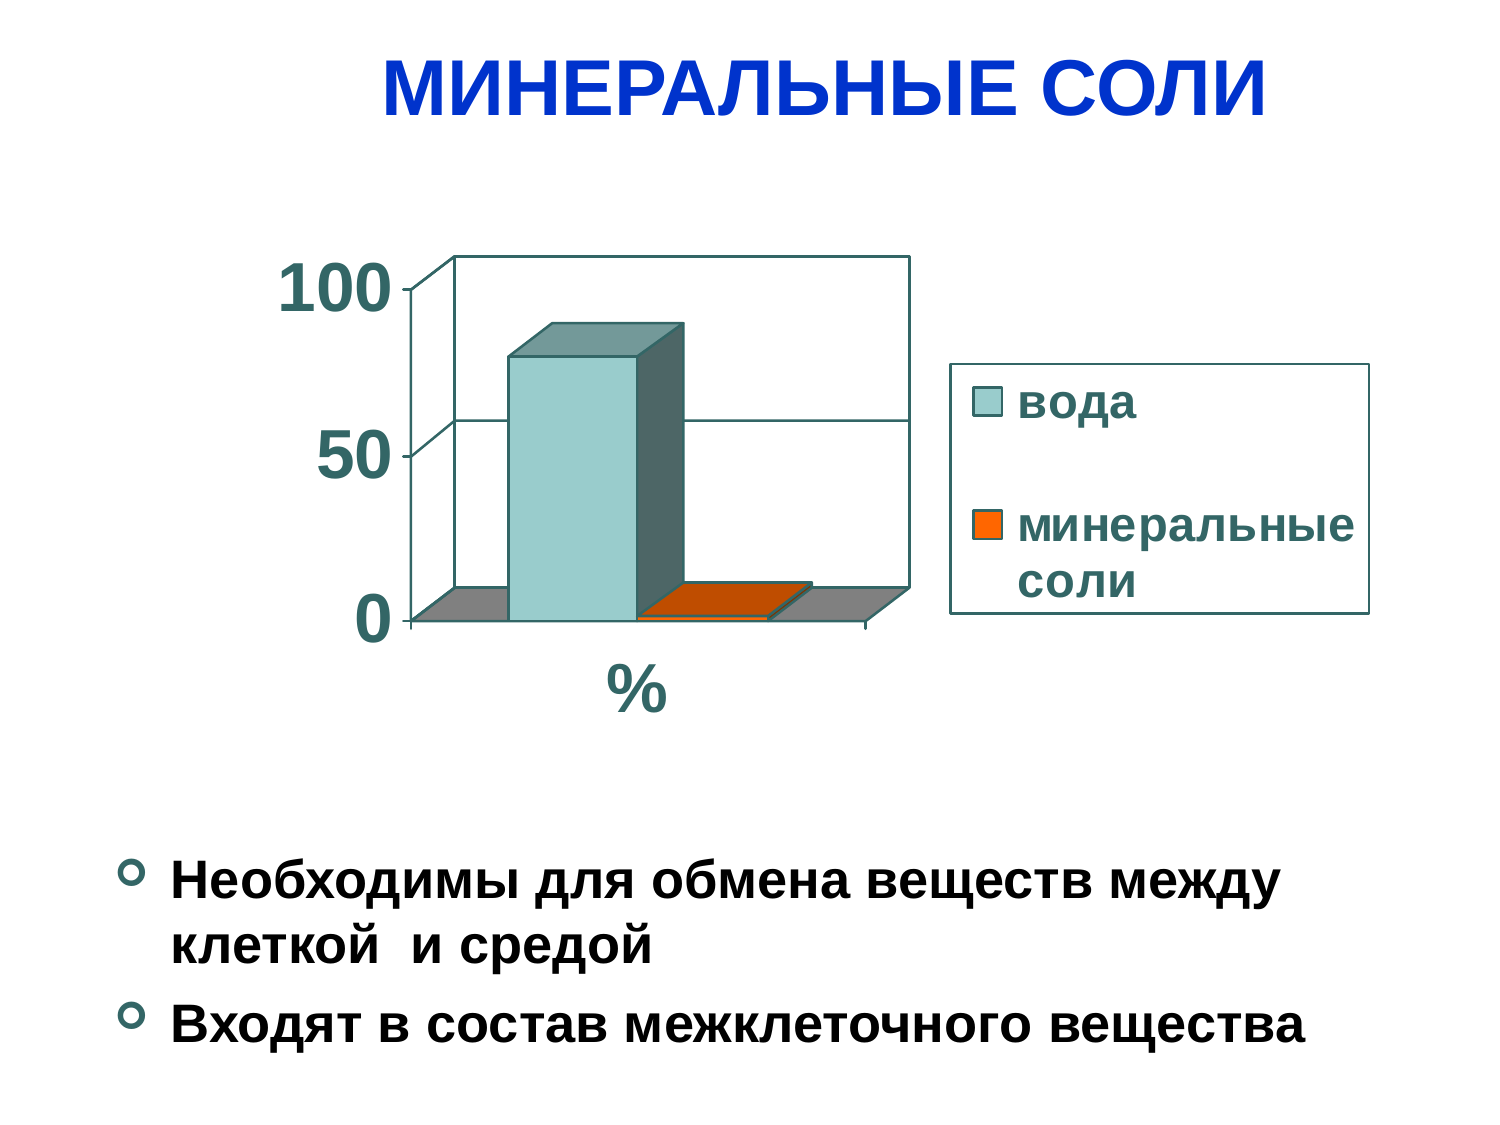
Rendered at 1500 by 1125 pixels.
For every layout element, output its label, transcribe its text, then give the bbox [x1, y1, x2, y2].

text_box МИНЕРАЛЬНЫЕ СОЛИ [249, 29, 1400, 140]
text_box Необходимы для обмена веществ между клеткой и средой Входят в состав межклеточного вещества [99, 837, 1450, 1088]
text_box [187, 186, 1388, 796]
